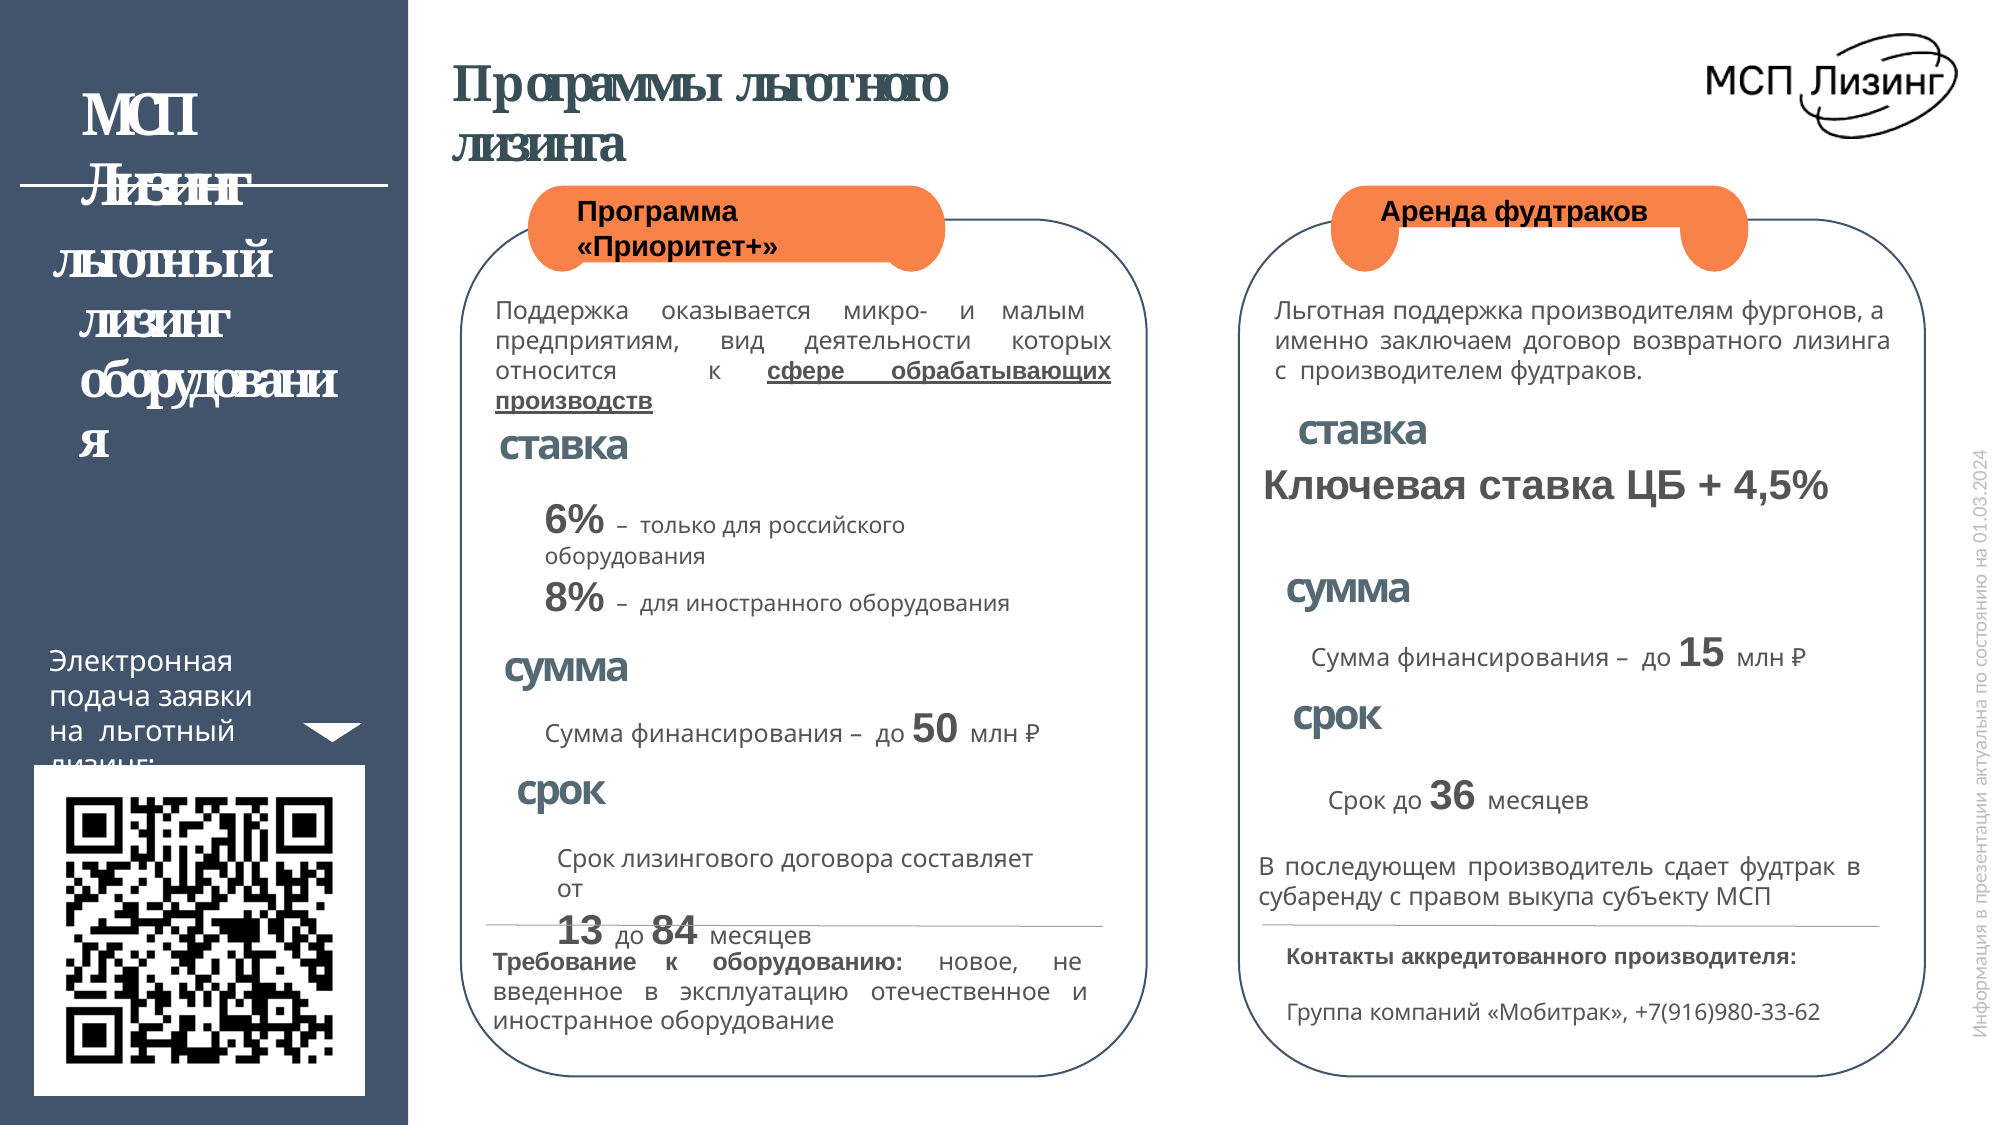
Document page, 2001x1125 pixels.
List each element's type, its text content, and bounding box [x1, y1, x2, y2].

title Программы льготного лизинга [450, 49, 1022, 240]
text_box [1237, 185, 1927, 1078]
picture [1707, 32, 1958, 140]
text_box МСП Лизинг [79, 75, 329, 182]
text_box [459, 185, 1149, 1078]
text_box Информация в презентации актуальна по состоянию на 01.03.2024 [1969, 440, 1994, 1041]
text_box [19, 184, 389, 1097]
